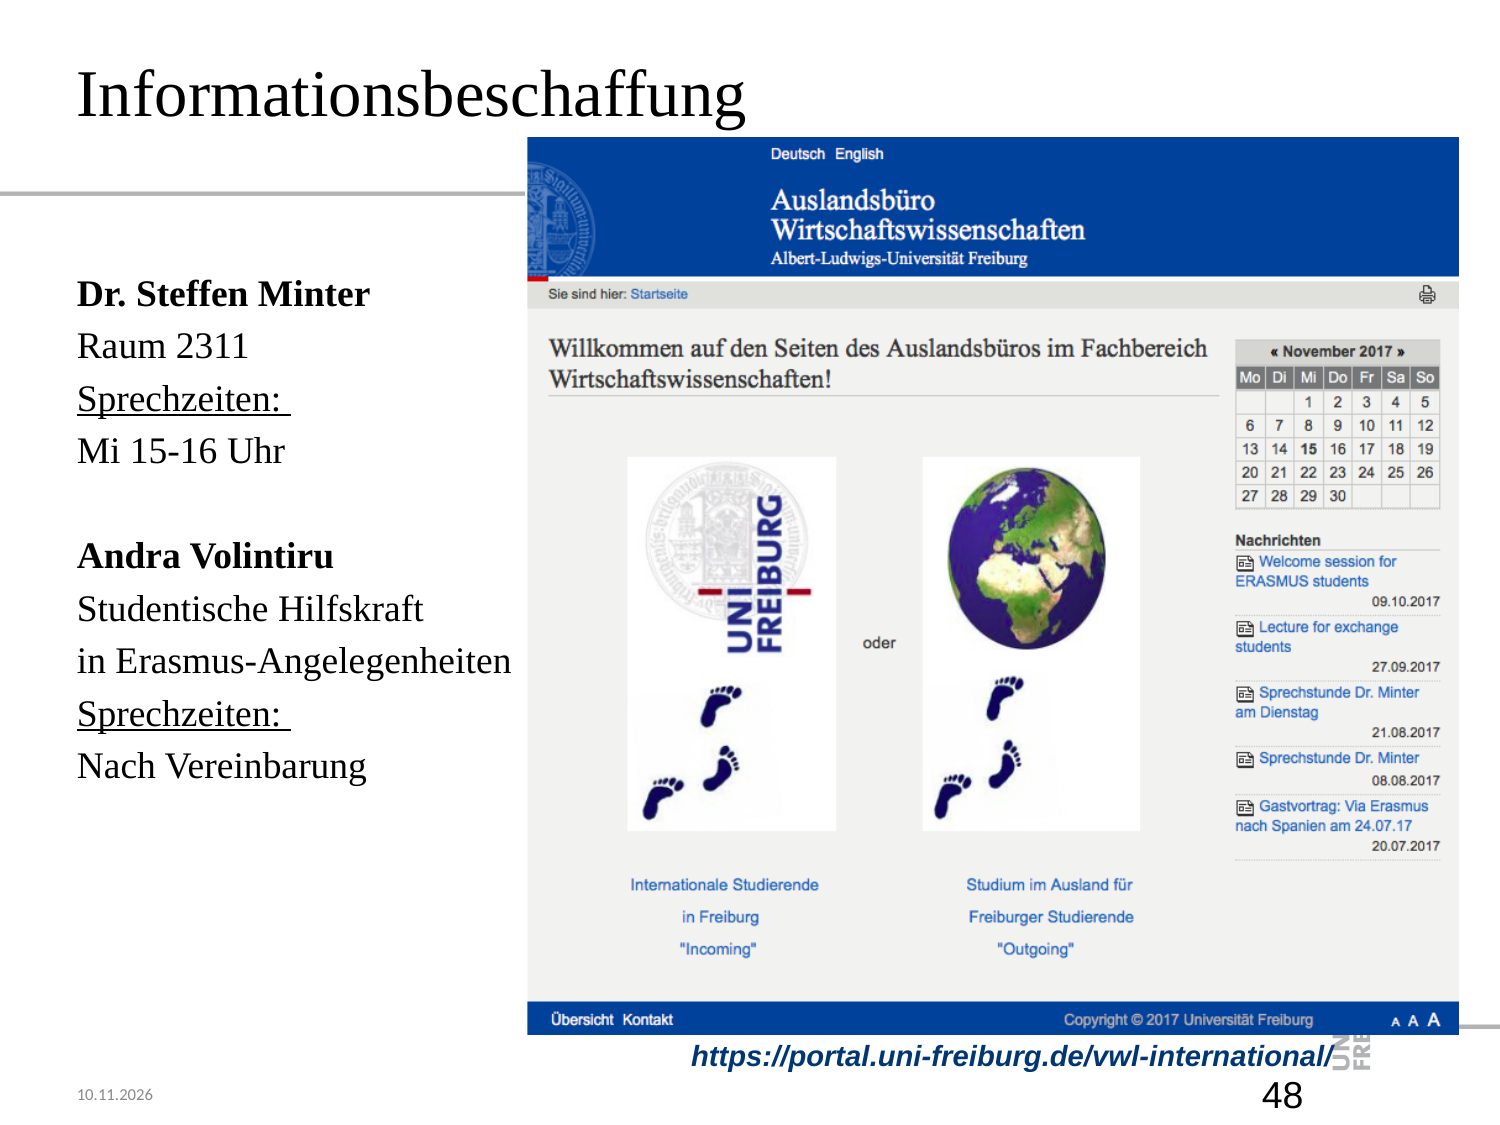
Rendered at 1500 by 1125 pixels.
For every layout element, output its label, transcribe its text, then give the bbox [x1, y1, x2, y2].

text_box 48 [1234, 1081, 1304, 1114]
text_box https://portal.uni-freiburg.de/vwl-international/ [676, 1044, 1445, 1081]
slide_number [76, 1074, 175, 1114]
title Informationsbeschaffung [76, 49, 1046, 167]
list Dr. Steffen Minter Raum 2311 Sprechzeiten: Mi 15-16 Uhr Andra Volintiru Studentische Hilfskraft in Erasmus-Angelegenheiten Sprechzeiten: Nach Vereinbarung [76, 167, 520, 1031]
picture [0, 0, 1500, 1125]
